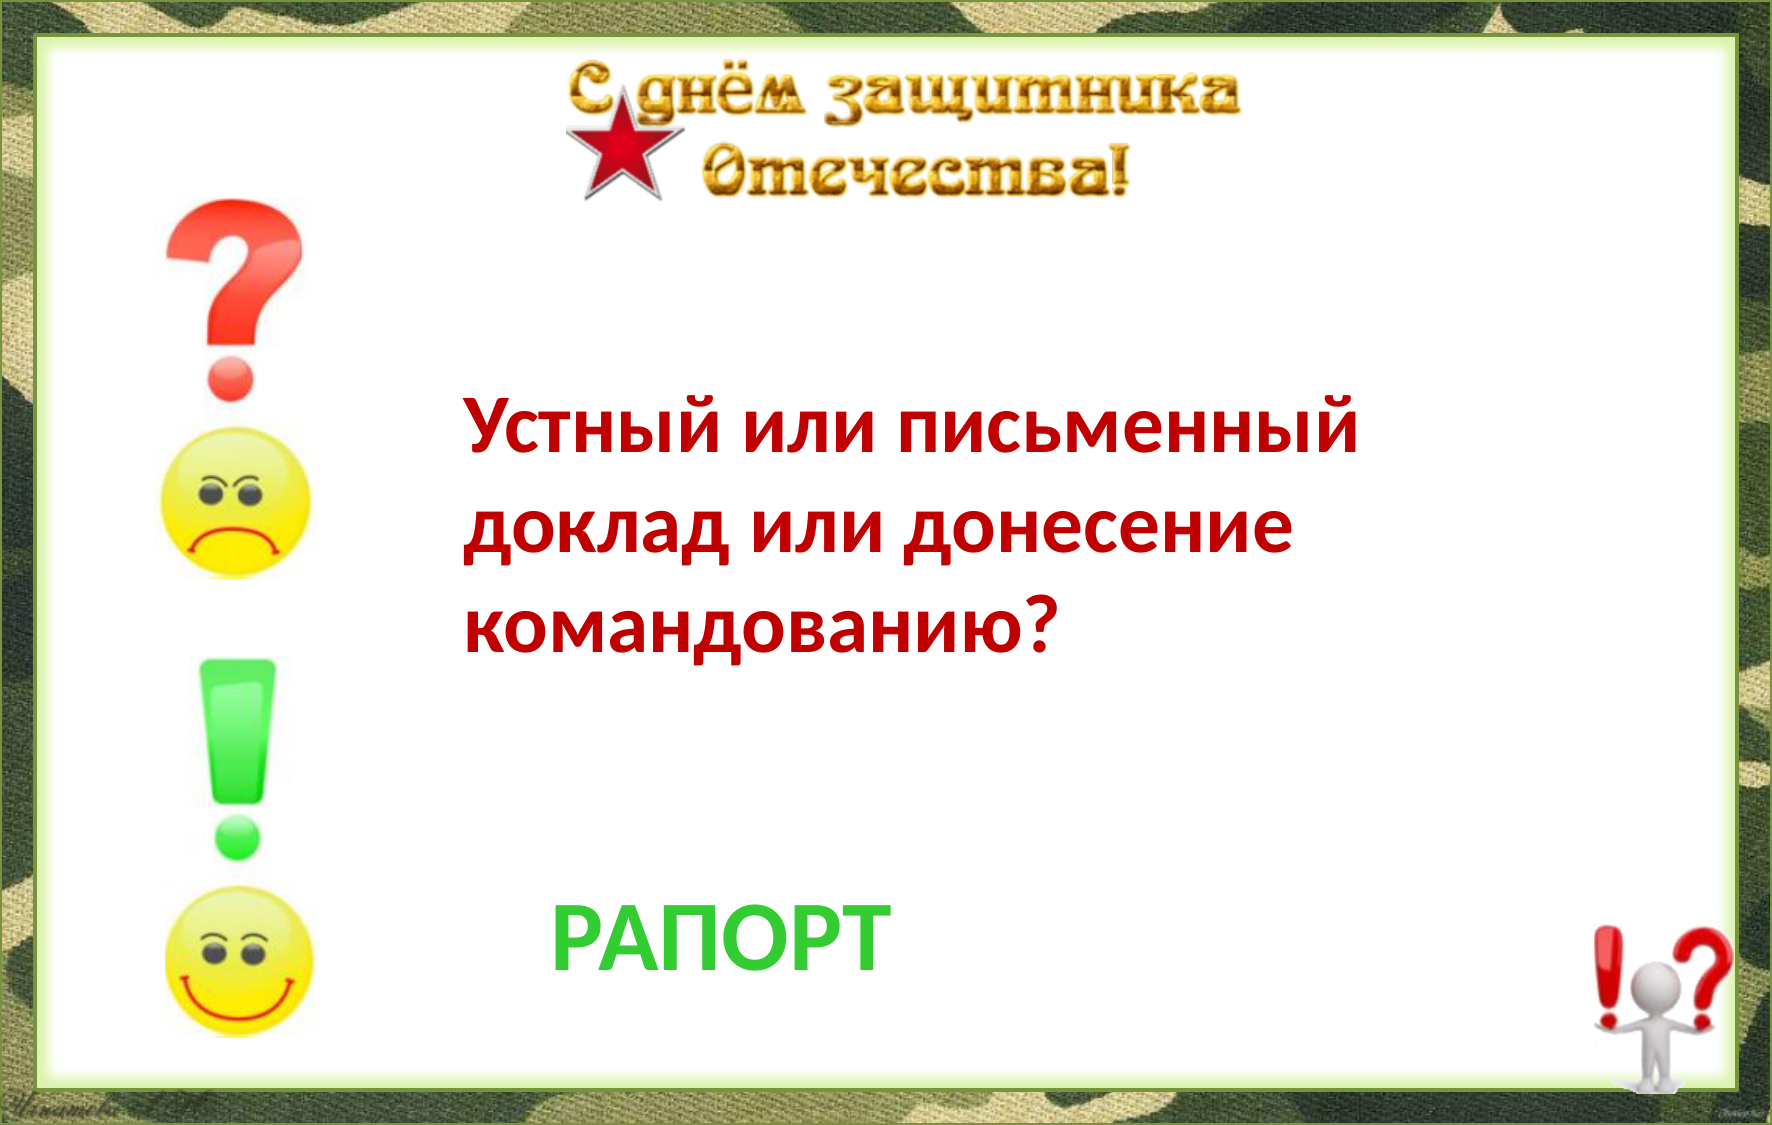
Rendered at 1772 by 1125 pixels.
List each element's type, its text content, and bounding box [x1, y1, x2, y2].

picture [154, 198, 319, 580]
text_box Устный или письменный доклад или донесение командованию? [448, 361, 1607, 677]
picture [566, 54, 1243, 205]
picture [165, 656, 319, 1038]
text_box РАПОРТ [536, 863, 908, 998]
picture [2, 2, 1770, 1123]
